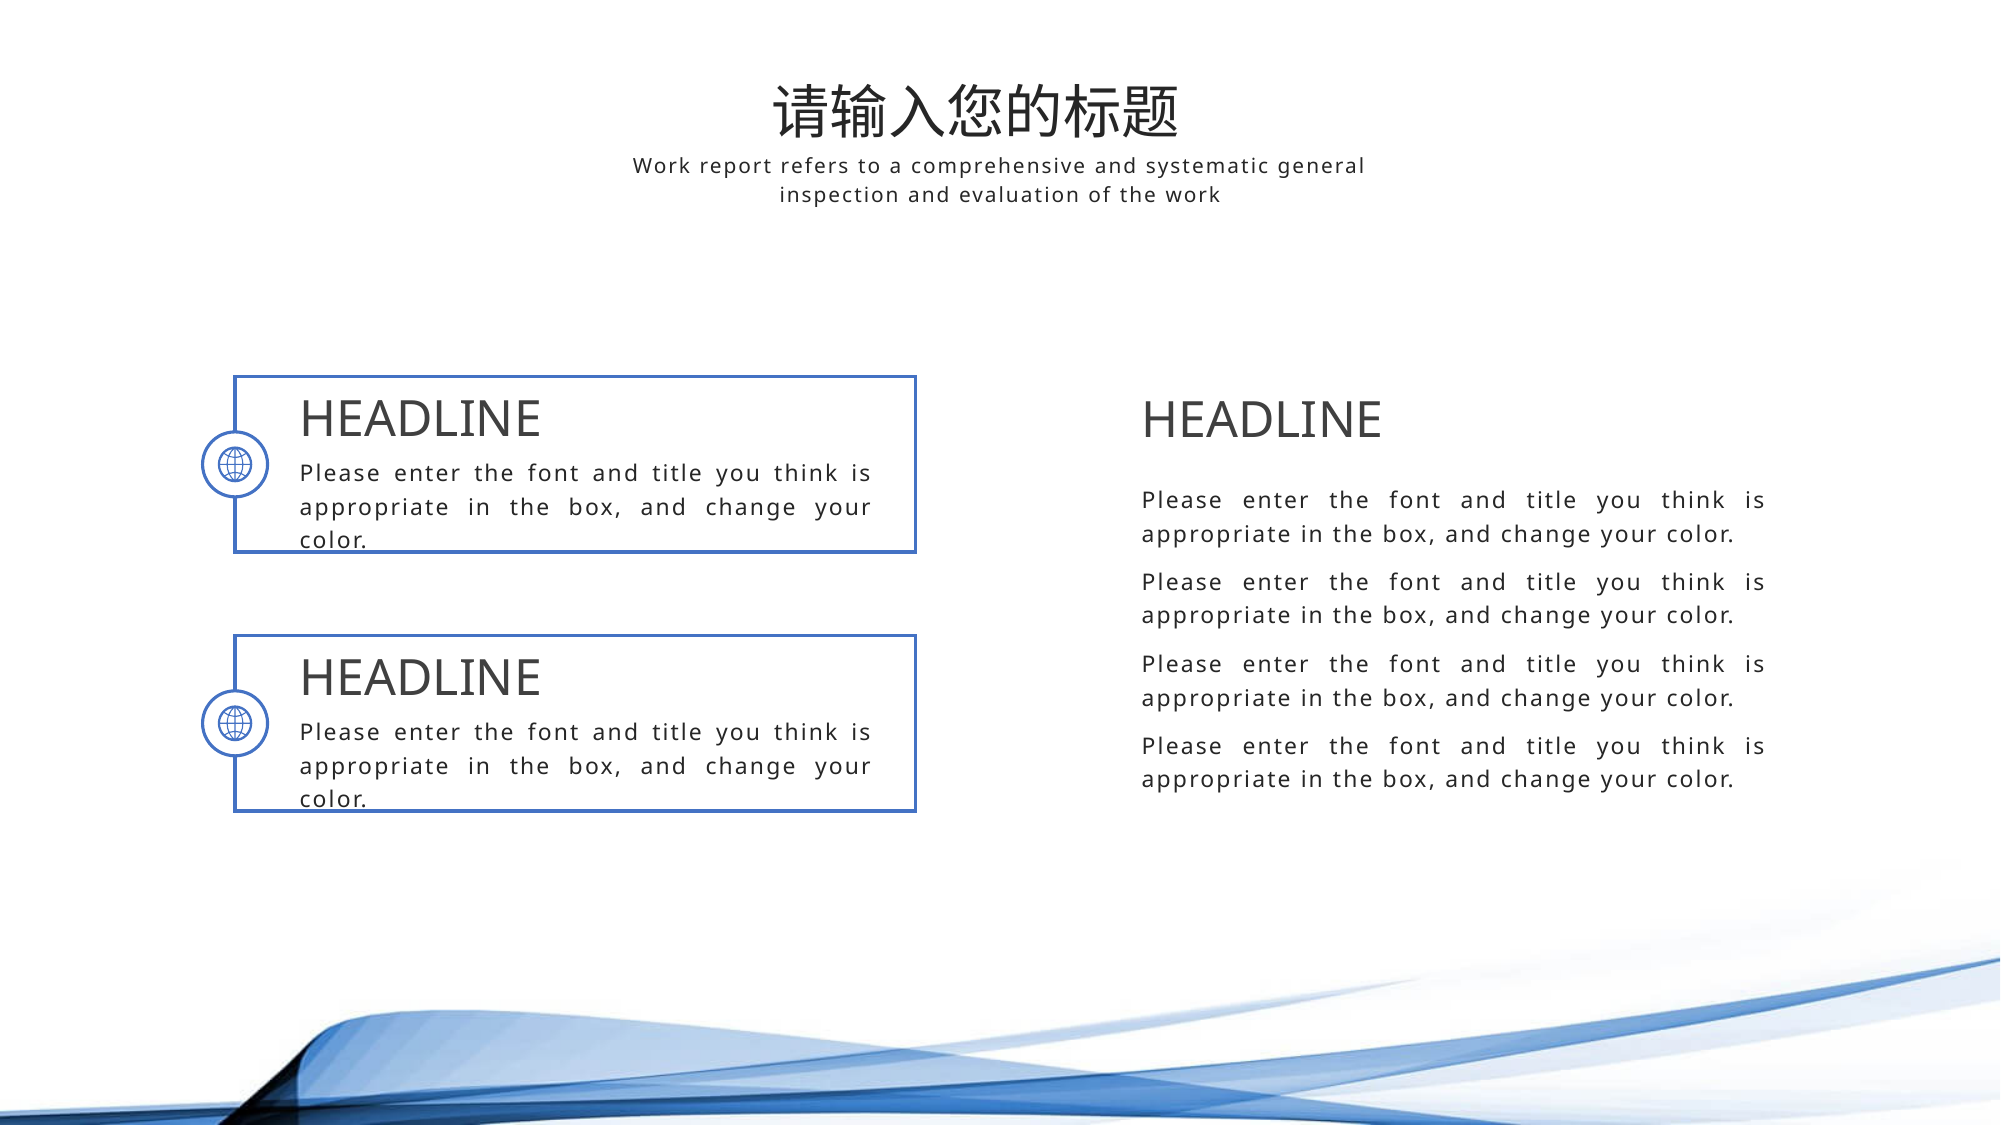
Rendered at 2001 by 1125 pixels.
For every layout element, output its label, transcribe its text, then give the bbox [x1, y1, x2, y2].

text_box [202, 690, 268, 756]
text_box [202, 431, 268, 497]
text_box HEADLINE [284, 378, 616, 445]
text_box Please enter the font and title you think is appropriate in the box, and change your color. [1126, 472, 1783, 554]
text_box Please enter the font and title you think is appropriate in the box, and change your color. [284, 445, 889, 561]
text_box HEADLINE [284, 637, 616, 704]
text_box Please enter the font and title you think is appropriate in the box, and change your color. [1126, 636, 1783, 718]
picture [0, 0, 2001, 1125]
text_box Work report refers to a comprehensive and systematic general inspection and evaluation of the work [561, 140, 1439, 214]
text_box [234, 376, 917, 553]
text_box Please enter the font and title you think is appropriate in the box, and change your color. [1126, 554, 1783, 636]
text_box HEADLINE [1126, 380, 1458, 455]
text_box Please enter the font and title you think is appropriate in the box, and change your color. [1126, 718, 1783, 800]
text_box Please enter the font and title you think is appropriate in the box, and change your color. [284, 704, 889, 820]
text_box 请输入您的标题 [757, 67, 1243, 140]
text_box [234, 634, 917, 812]
